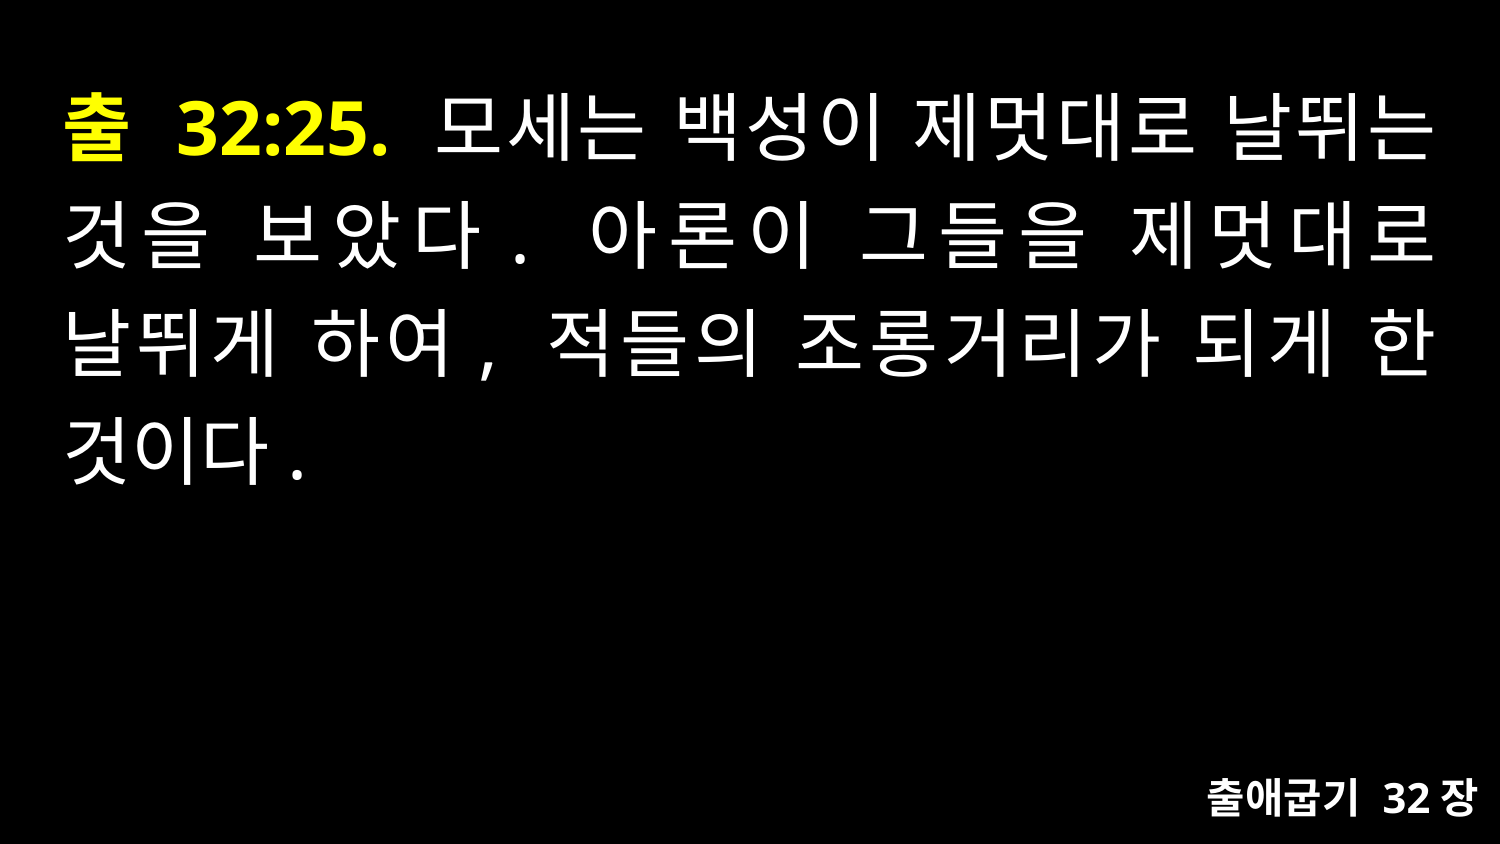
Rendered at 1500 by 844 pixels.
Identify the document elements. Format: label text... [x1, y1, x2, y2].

subtitle 출애굽기 32장 [916, 770, 1500, 844]
title 출 32:25. 모세는 백성이 제멋대로 날뛰는 것을 보았다. 아론이 그들을 제멋대로 날뛰게 하여, 적들의 조롱거리가 되게 한 것이다. [0, 0, 1500, 844]
